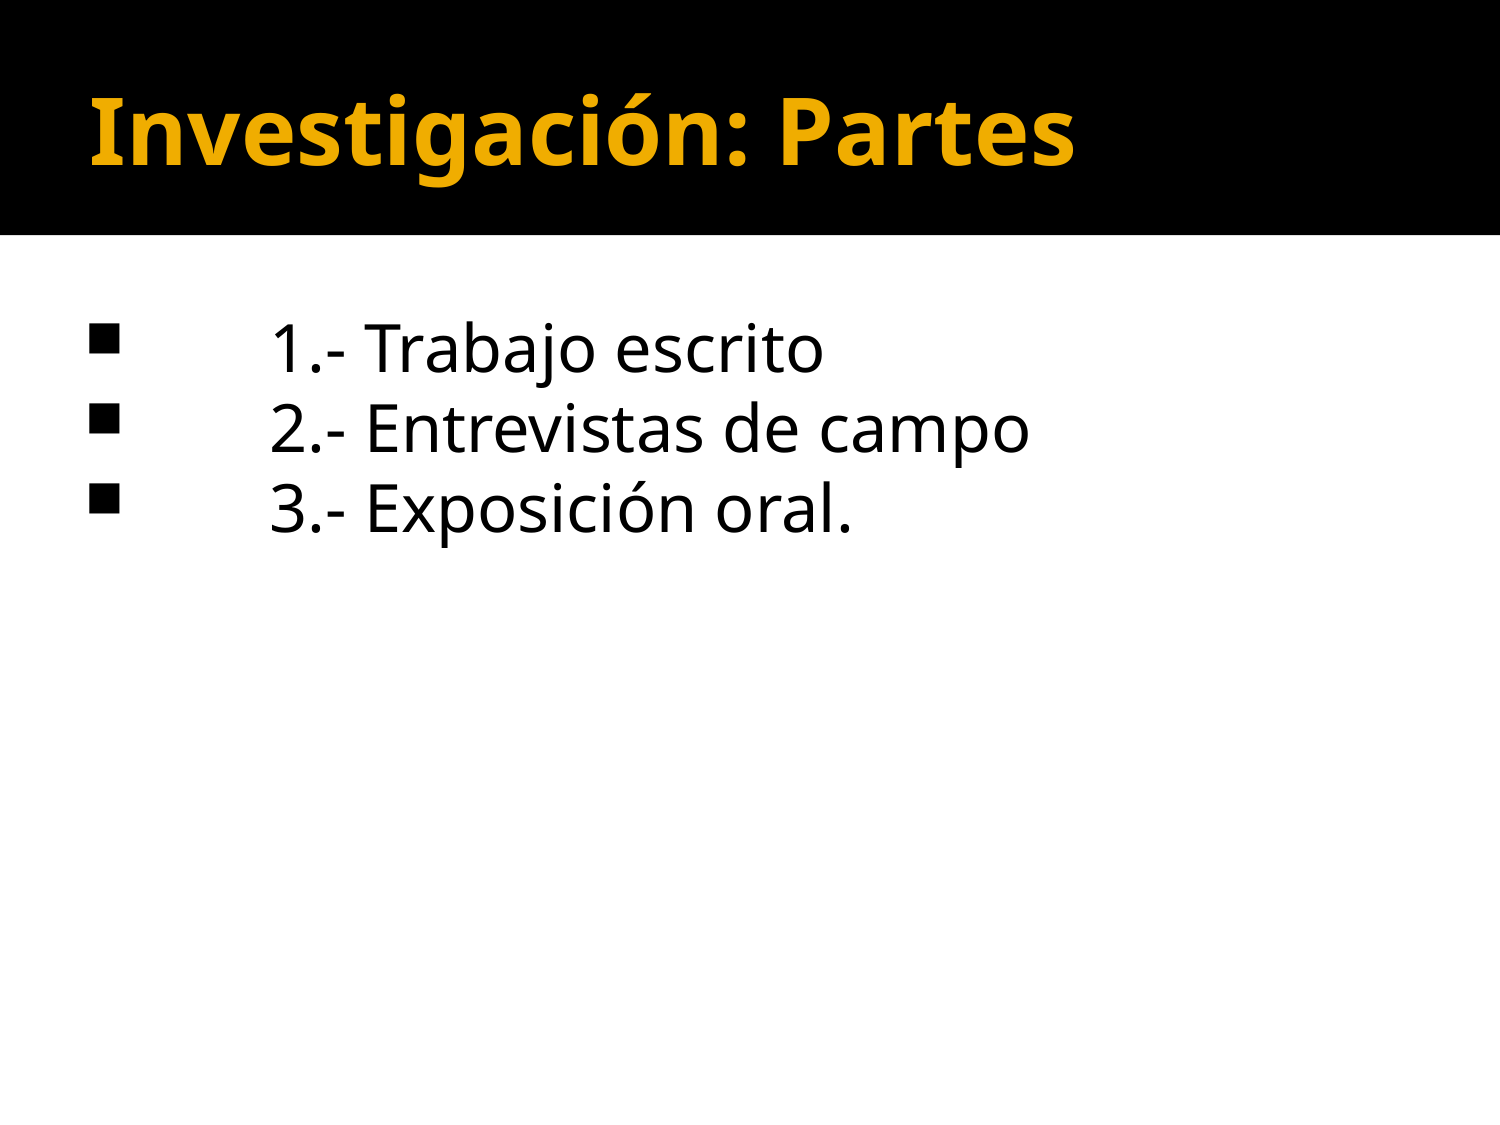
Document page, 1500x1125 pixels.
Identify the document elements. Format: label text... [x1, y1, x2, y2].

text_box Investigación: Partes [75, 25, 1425, 231]
text_box 1.- Trabajo escrito 2.- Entrevistas de campo 3.- Exposición oral. [75, 291, 1425, 1050]
